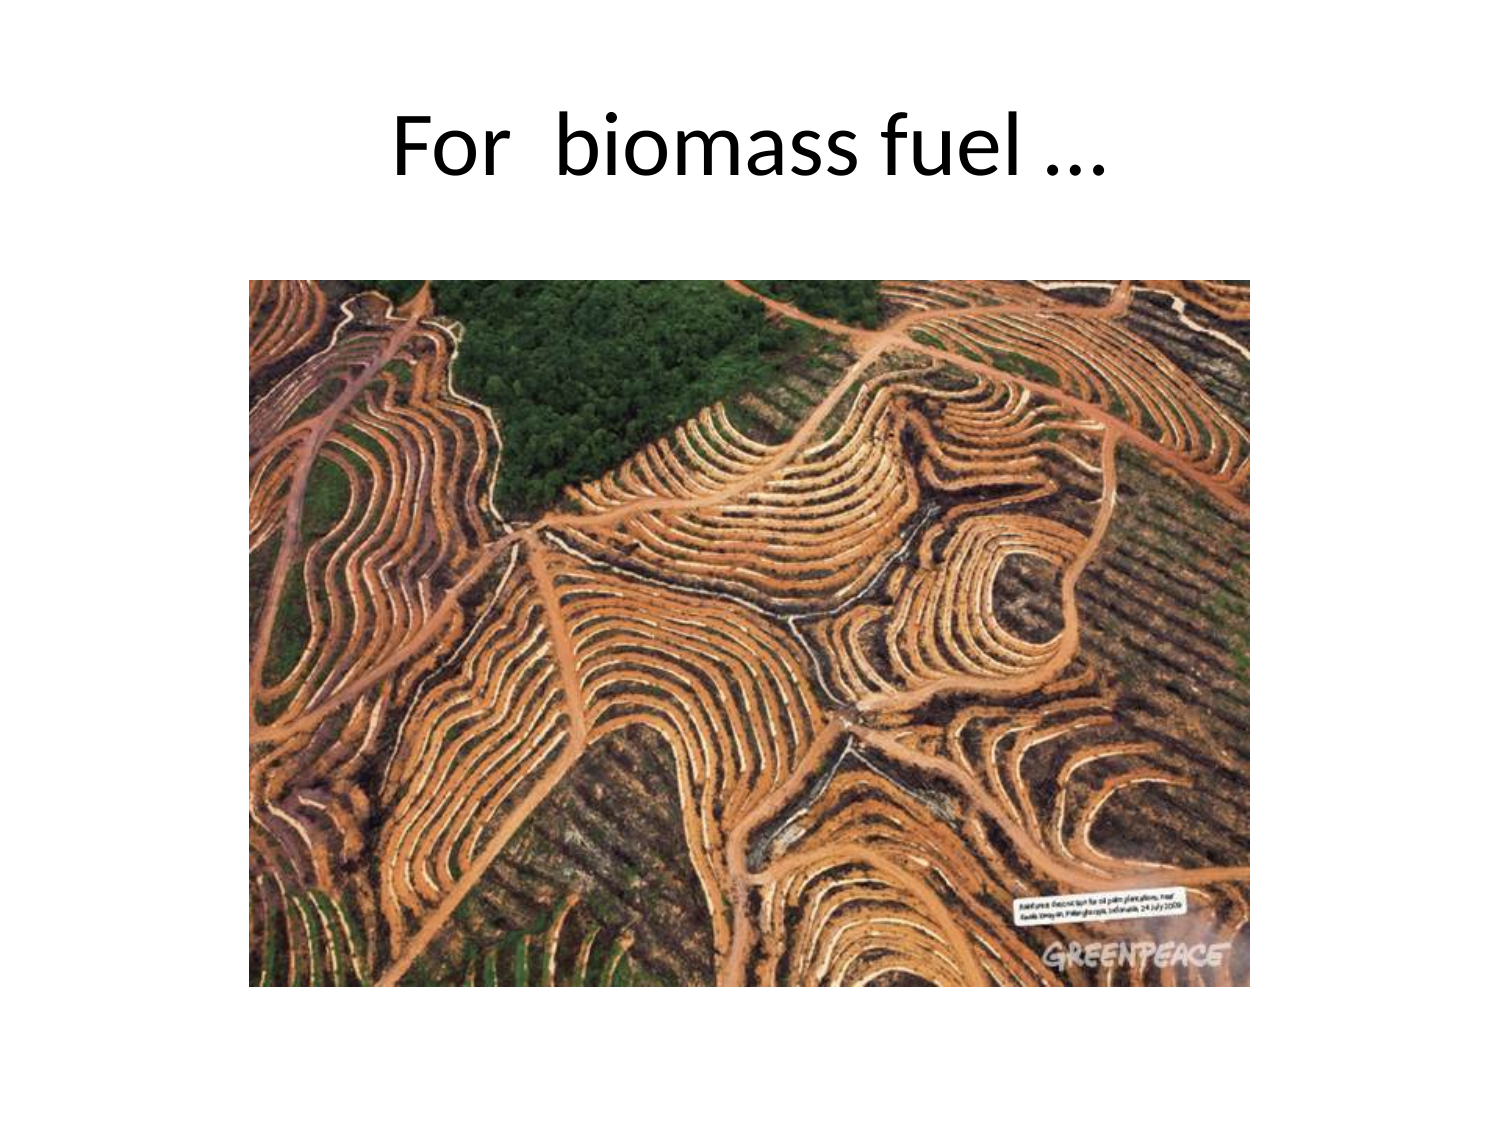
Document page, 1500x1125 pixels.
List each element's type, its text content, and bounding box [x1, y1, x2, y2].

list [249, 280, 1251, 988]
title For biomass fuel … [1011, 45, 1425, 233]
text_box [10, 0, 1011, 684]
